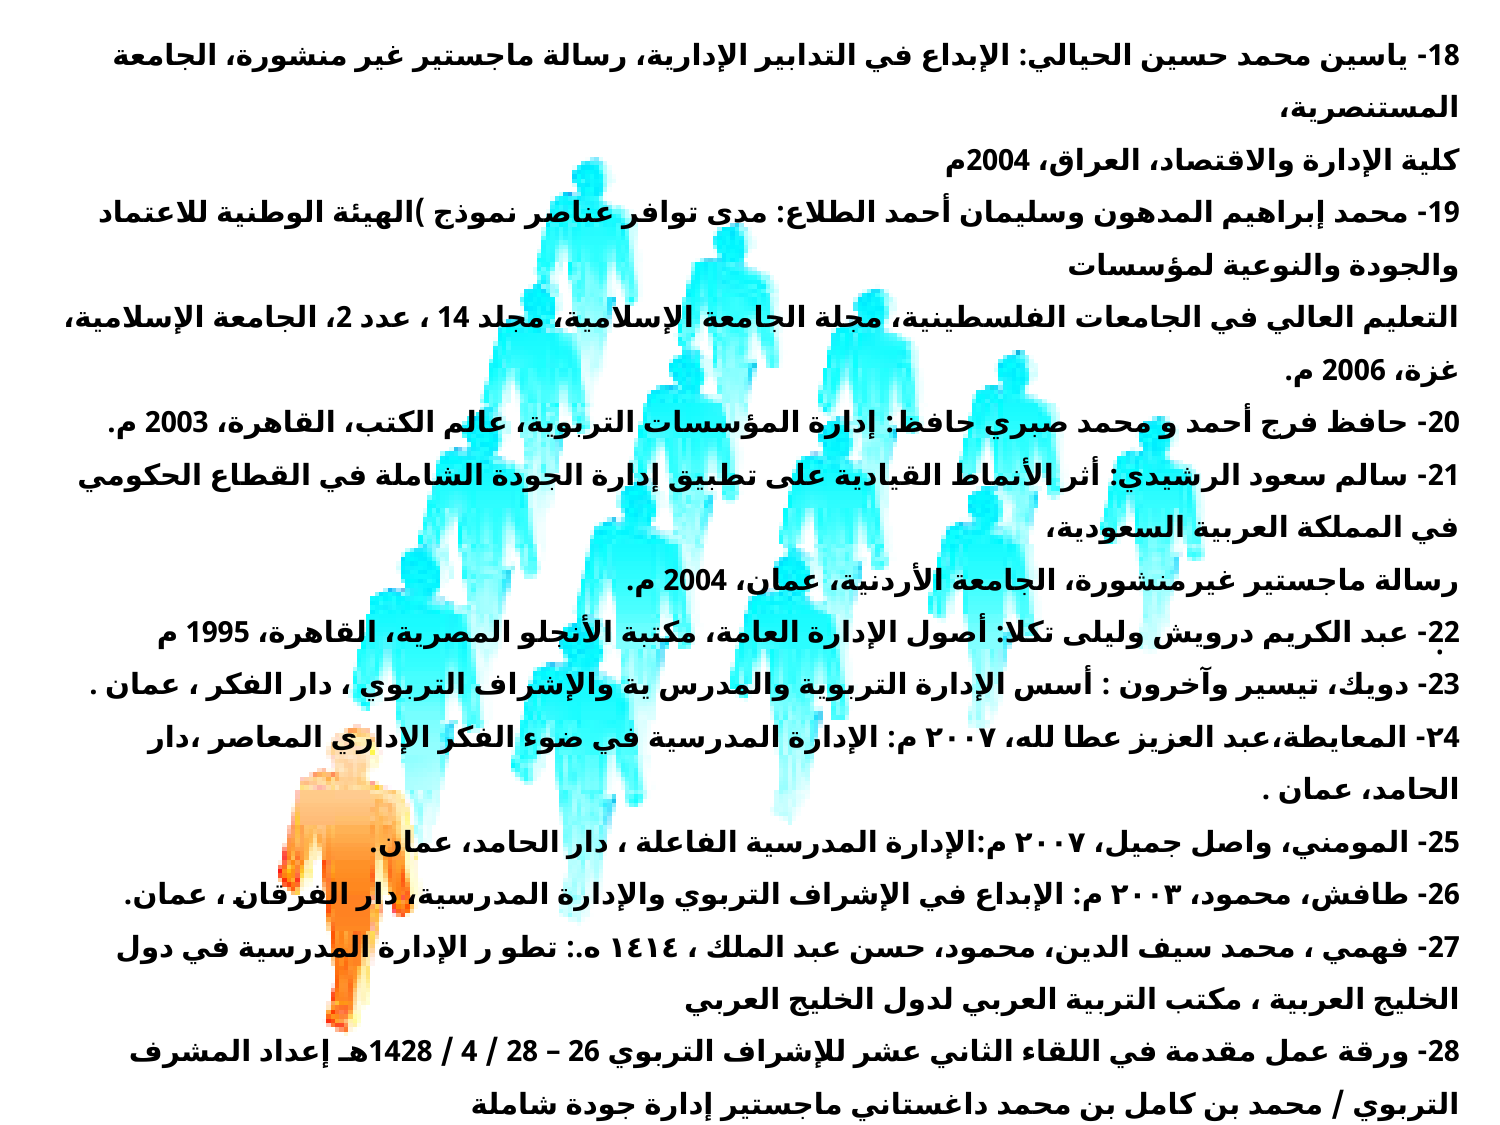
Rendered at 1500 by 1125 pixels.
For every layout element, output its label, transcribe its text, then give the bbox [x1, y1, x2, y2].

text_box 18- ياسين محمد حسين الحيالي: الإبداع في التدابير الإدارية، رسالة ماجستير غير منشورة، الجامعة المستنصرية، كلية الإدارة والاقتصاد، العراق، 2004م 19- محمد إبراهيم المدهون وسليمان أحمد الطلاع: مدى توافر عناصر نموذج )الهيئة الوطنية للاعتماد والجودة والنوعية لمؤسسات التعليم العالي في الجامعات الفلسطينية، مجلة الجامعة الإسلامية، مجلد 14 ، عدد 2، الجامعة الإسلامية، غزة، 2006 م. 20- حافظ فرج أحمد و محمد صبري حافظ: إدارة المؤسسات التربوية، عالم الكتب، القاهرة، 2003 م. 21- سالم سعود الرشيدي: أثر الأنماط القيادية على تطبيق إدارة الجودة الشاملة في القطاع الحكومي في المملكة العربية السعودية، رسالة ماجستير غيرمنشورة، الجامعة الأردنية، عمان، 2004 م. 22- عبد الكريم درويش وليلى تكلا: أصول الإدارة العامة، مكتبة الأنجلو المصرية، القاهرة، 1995 م 23- دویك، تيسير وآخرون : أسس الإدارة التربویة والمدرس ية والإشراف التربوي ، دار الفكر ، عمان . ٢4- المعایطة،عبد العزيز عطا لله، ٢٠٠٧ م: الإدارة المدرسية في ضوء الفكر الإداري المعاصر ،دار الحامد، عمان . 25- المومني، واصل جميل، ٢٠٠٧ م:الإدارة المدرسية الفاعلة ، دار الحامد، عمان. 26- طافش، محمود، ٢٠٠٣ م: الإبداع في الإشراف التربوي والإدارة المدرسية، دار الفرقان ، عمان. 27- فهمي ، محمد سيف الدين، محمود، حسن عبد الملك ، ١٤١٤ ه.: تطو ر الإدارة المدرسية في دول الخليج العربية ، مكتب التربية العربي لدول الخليج العربي 28- ورقة عمل مقدمة في اللقاء الثاني عشر للإشراف التربوي 26 – 28 / 4 / 1428هـ إعداد المشرف التربوي / محمد بن كامل بن محمد داغستاني ماجستير إدارة جودة شاملة [44, 11, 1475, 1125]
text_box . [1267, 609, 1460, 669]
picture [230, 122, 1267, 1063]
